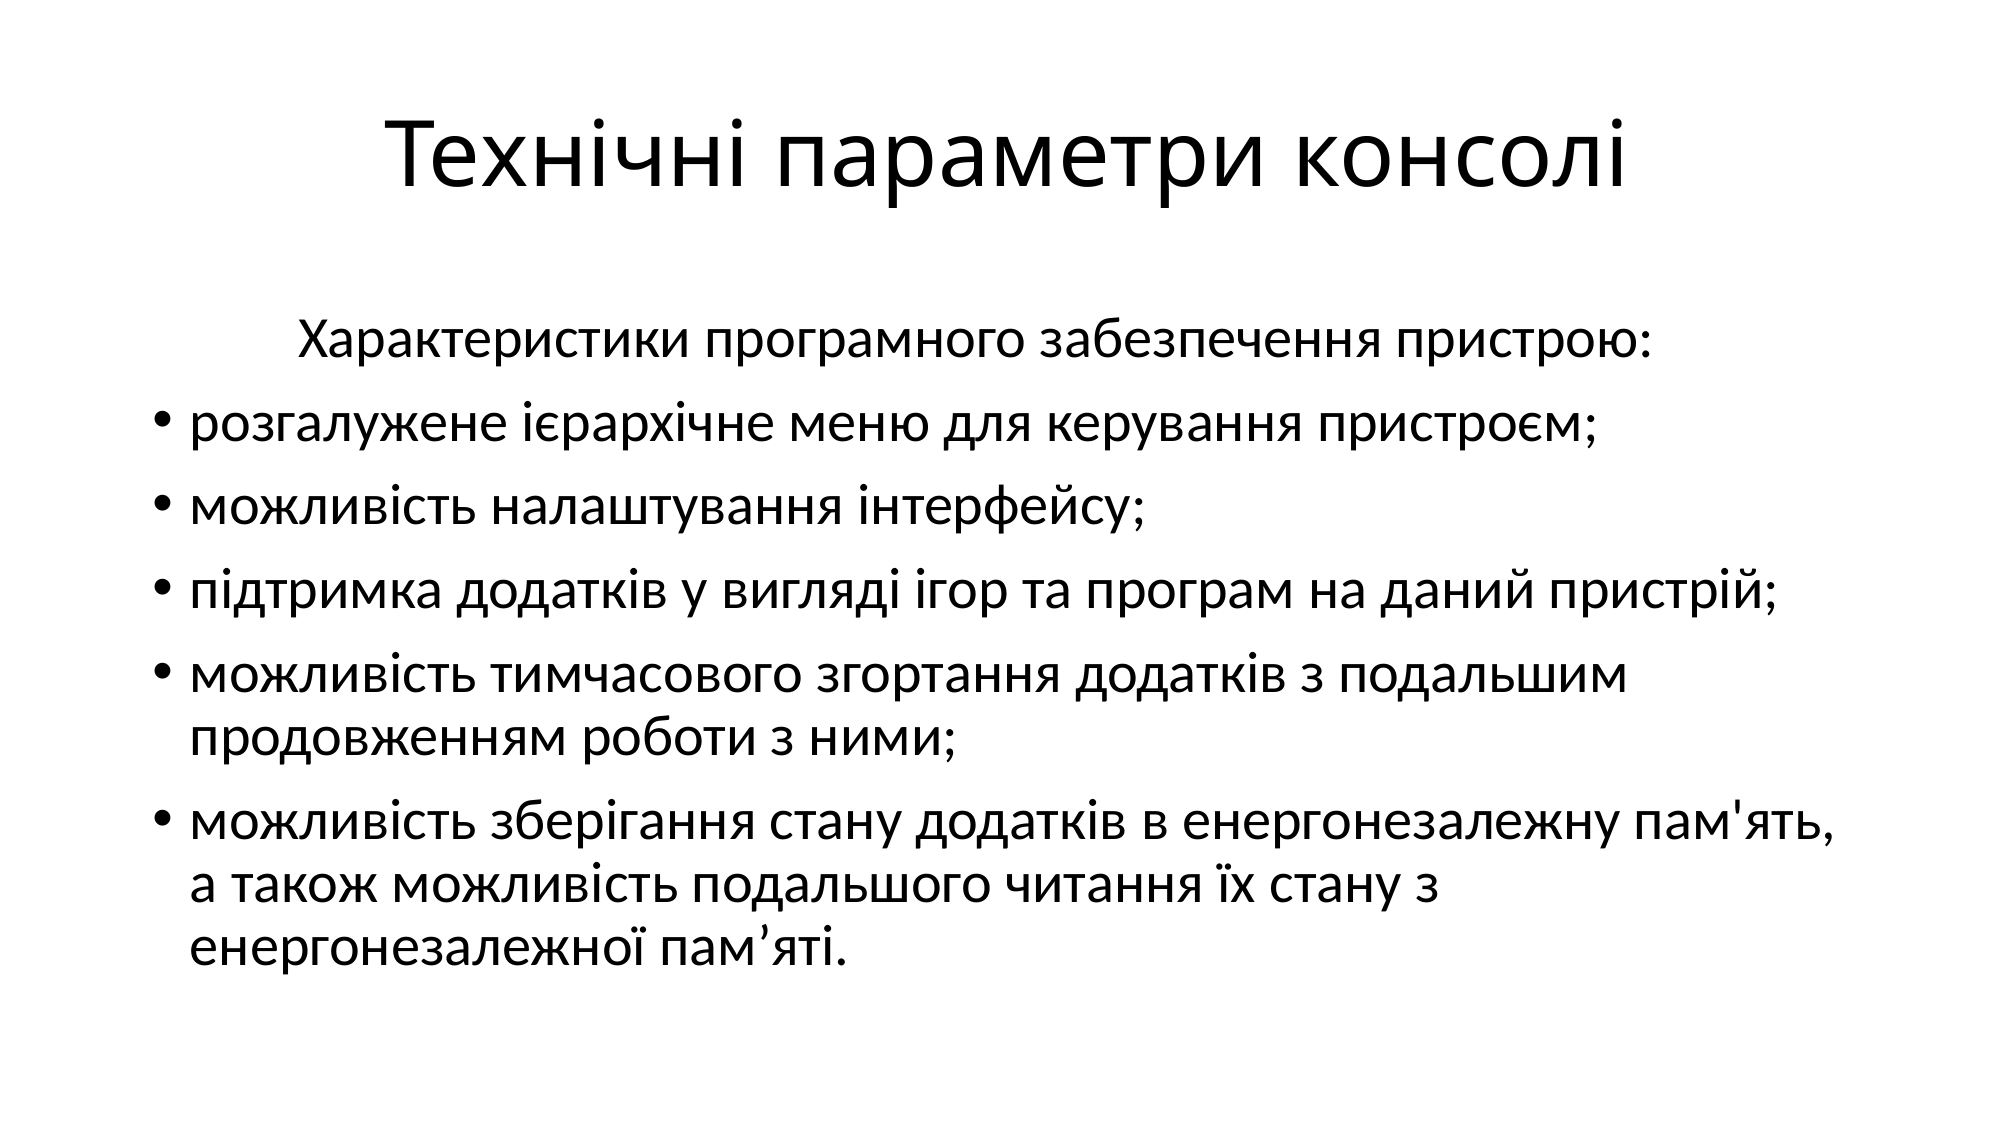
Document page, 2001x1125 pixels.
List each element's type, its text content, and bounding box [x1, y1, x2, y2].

title Технічні параметри консолі [145, 48, 1871, 266]
list Характеристики програмного забезпечення пристрою: розгалужене ієрархічне меню для керування пристроєм; можливість налаштування інтерфейсу; підтримка додатків у вигляді ігор та програм на даний пристрій; можливість тимчасового згортання додатків з подальшим продовженням роботи з ними; можливість зберігання стану додатків в енергонезалежну пам'ять, а також можливість подальшого читання їх стану з енергонезалежної пам’яті. [137, 299, 1863, 1014]
